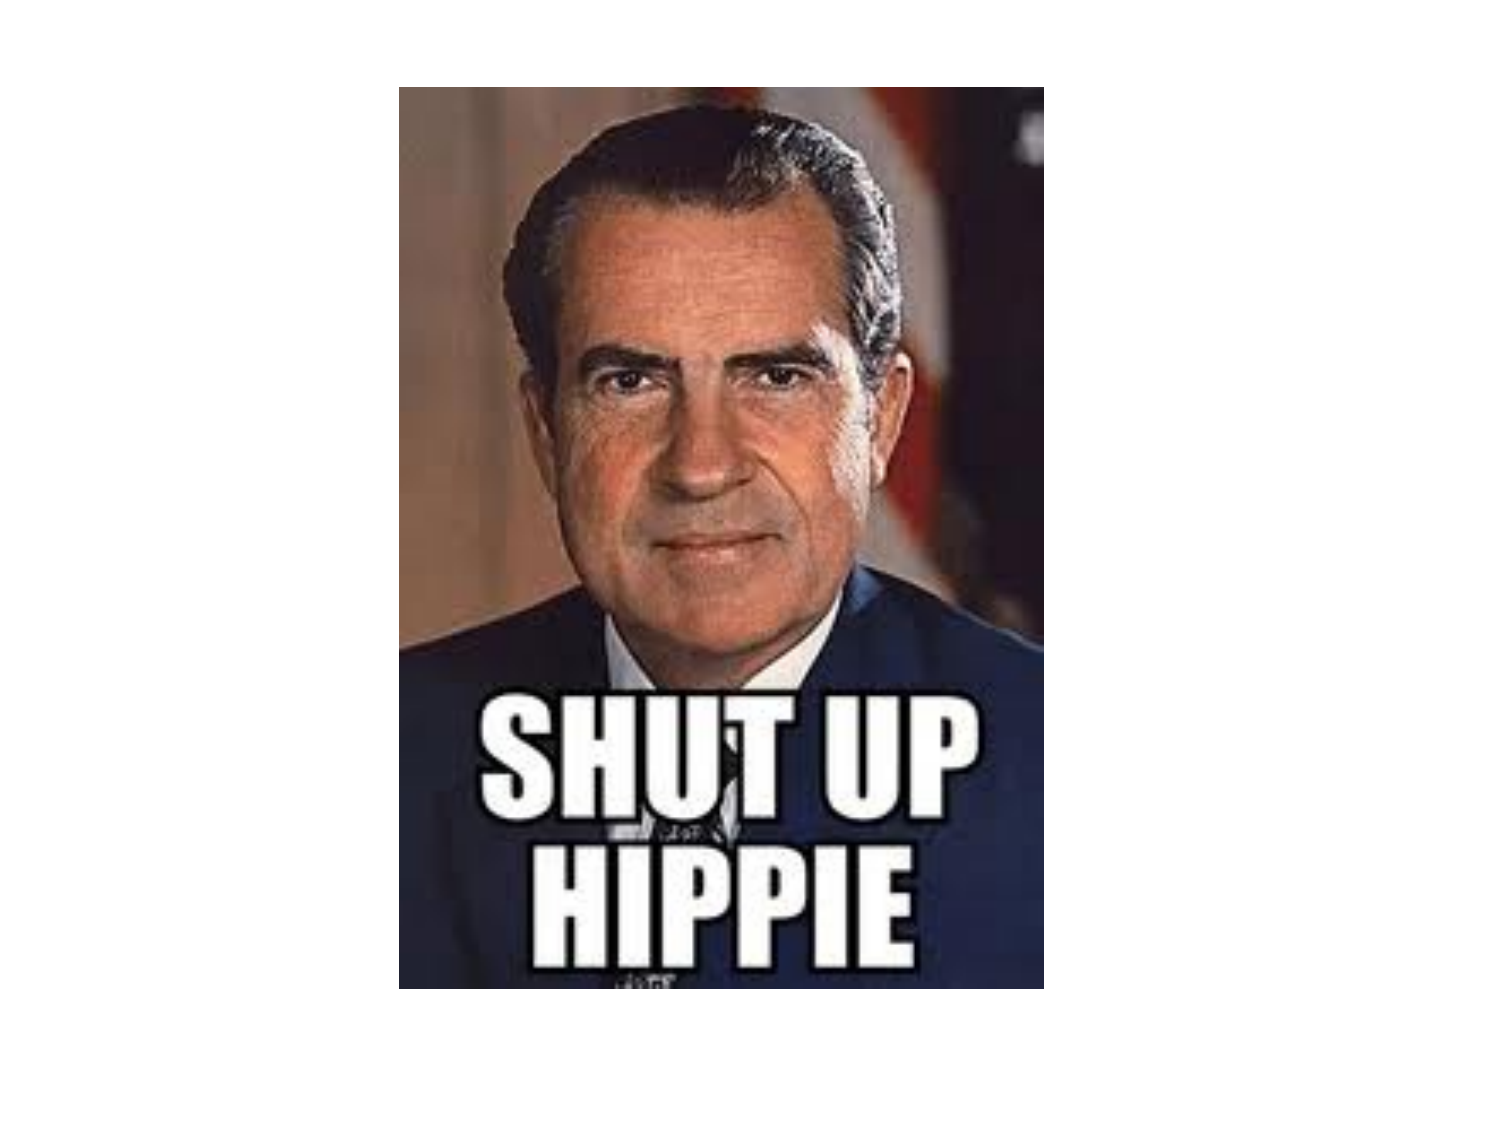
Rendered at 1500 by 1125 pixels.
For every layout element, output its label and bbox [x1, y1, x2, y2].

list [399, 87, 1044, 989]
